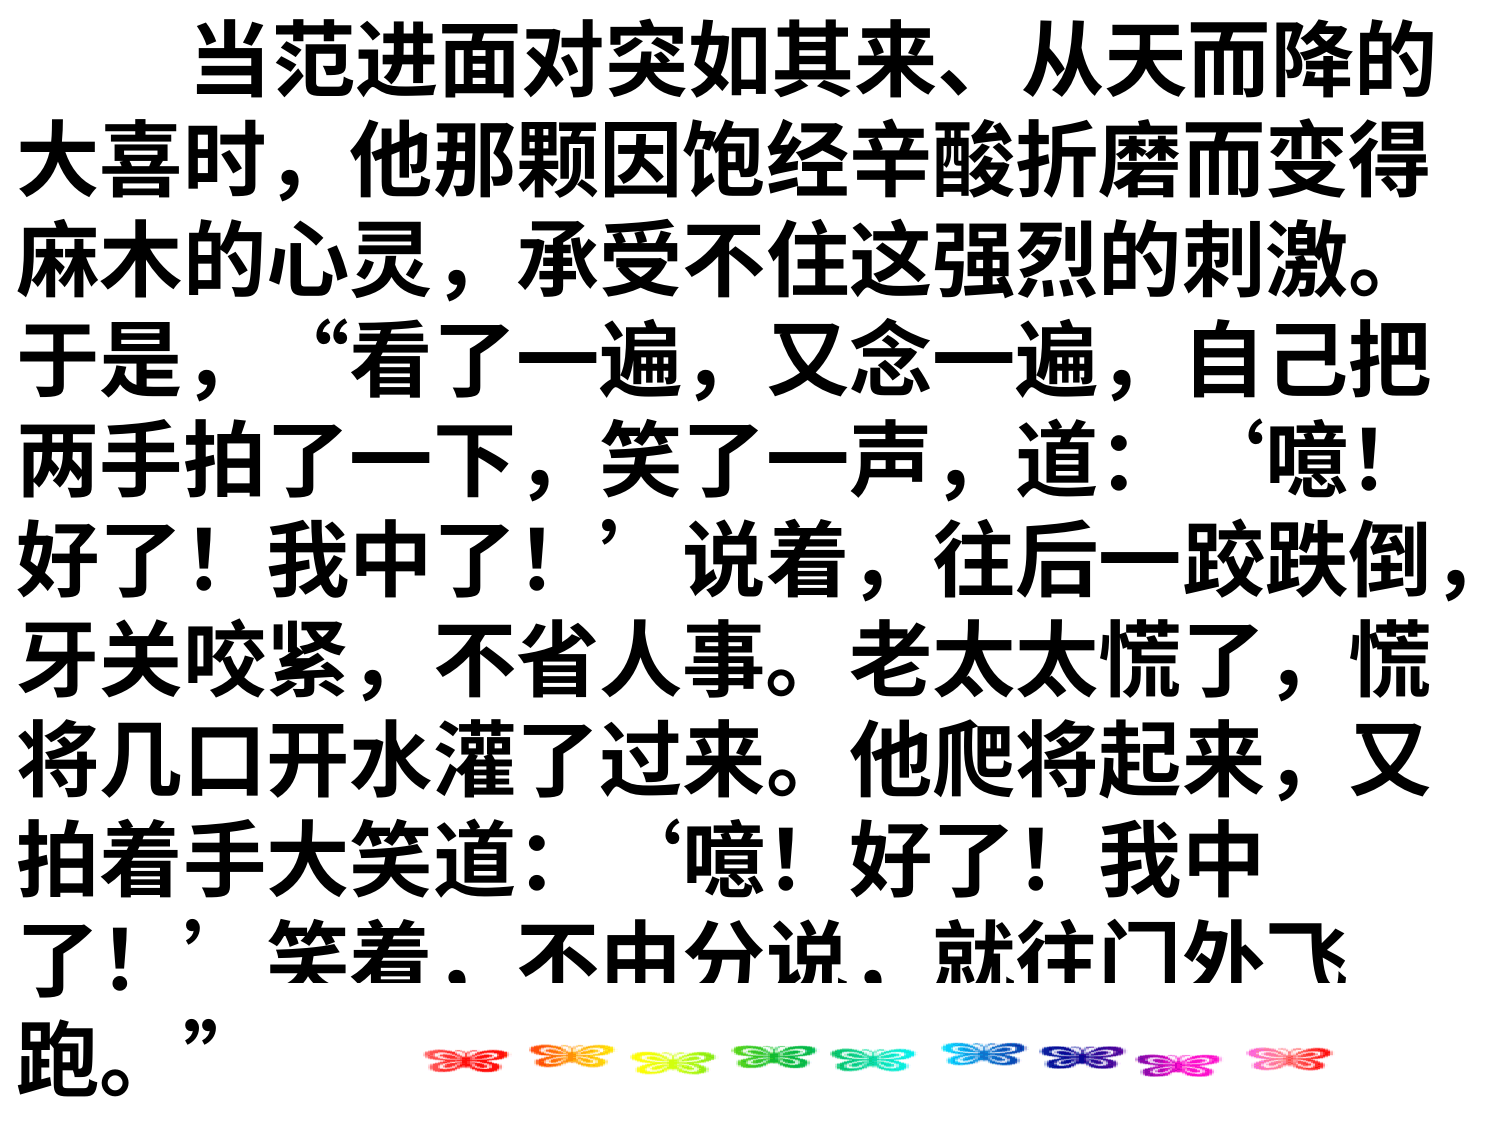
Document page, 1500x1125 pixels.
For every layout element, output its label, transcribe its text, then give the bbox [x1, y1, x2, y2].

picture [263, 983, 1496, 1125]
list 当范进面对突如其来、从天而降的大喜时，他那颗因饱经辛酸折磨而变得麻木的心灵，承受不住这强烈的刺激。于是，“看了一遍，又念一遍，自己把两手拍了一下，笑了一声，道：‘噫！好了！我中了！’说着，往后一跤跌倒，牙关咬紧，不省人事。老太太慌了，慌将几口开水灌了过来。他爬将起来，又拍着手大笑道：‘噫！好了！我中了！’笑着，不由分说，就往门外飞跑。” [1, 0, 1497, 1125]
